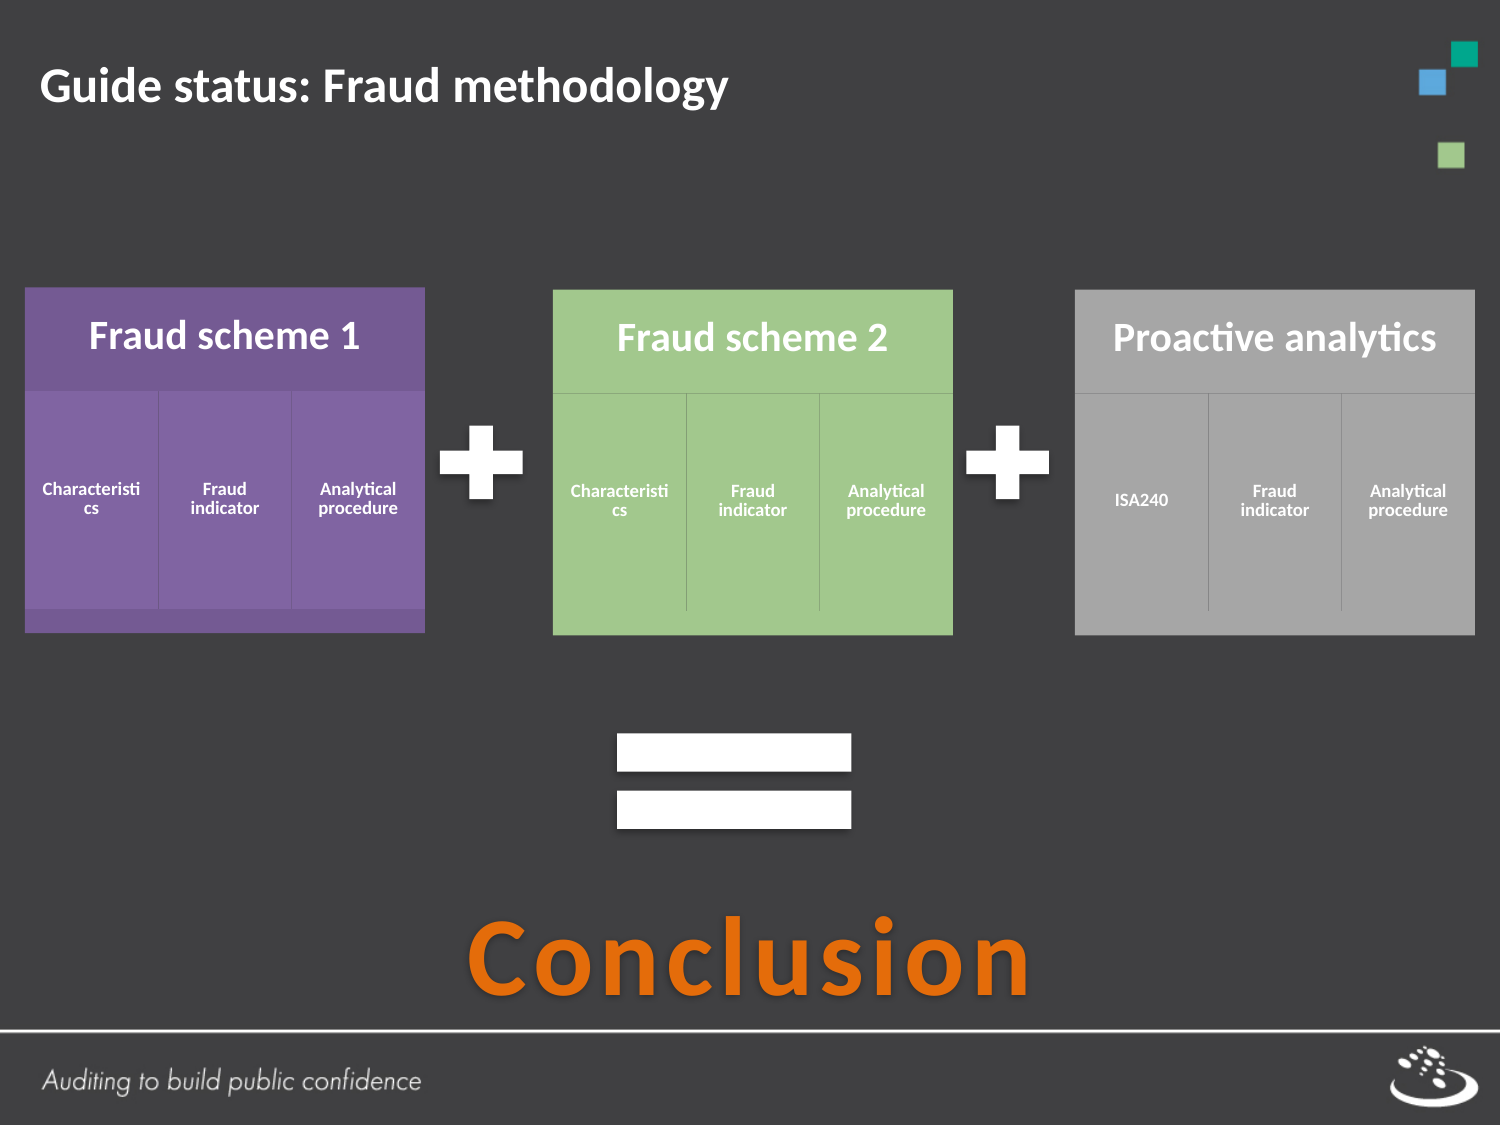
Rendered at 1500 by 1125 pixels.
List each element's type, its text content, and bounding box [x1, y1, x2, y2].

text_box [615, 789, 854, 831]
text_box Guide status: Fraud methodology [24, 45, 1338, 125]
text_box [1074, 289, 1476, 636]
text_box [438, 424, 525, 501]
text_box Conclusion [452, 874, 1048, 1025]
text_box [615, 731, 854, 774]
text_box [964, 424, 1051, 501]
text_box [552, 289, 954, 636]
picture [0, 0, 1500, 1125]
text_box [24, 287, 426, 634]
